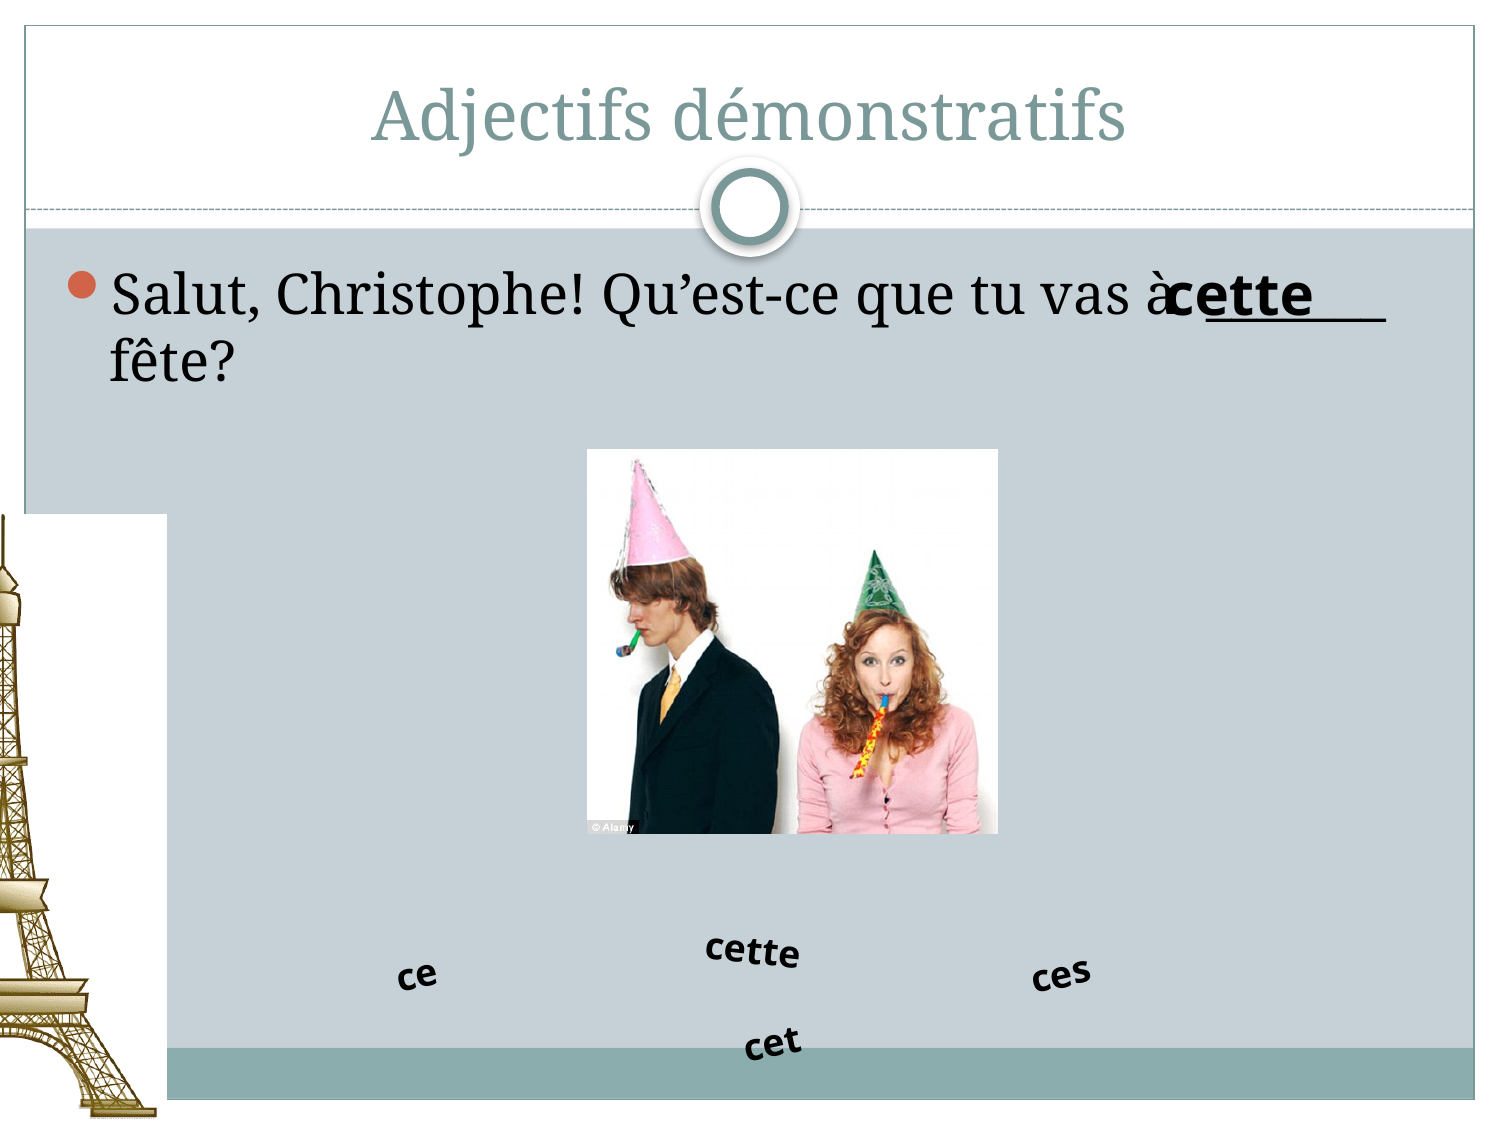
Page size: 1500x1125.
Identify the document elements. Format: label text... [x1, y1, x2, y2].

title Adjectifs démonstratifs [49, 37, 1450, 162]
list Salut, Christophe! Qu’est-ce que tu vas à _______ fête? [49, 250, 1445, 863]
text_box cet [722, 964, 996, 1081]
text_box cette [1149, 249, 1450, 335]
text_box cette [687, 912, 942, 991]
picture [0, 514, 167, 1125]
picture [587, 449, 998, 834]
text_box ce [375, 930, 484, 1010]
text_box ces [1010, 855, 1463, 1012]
